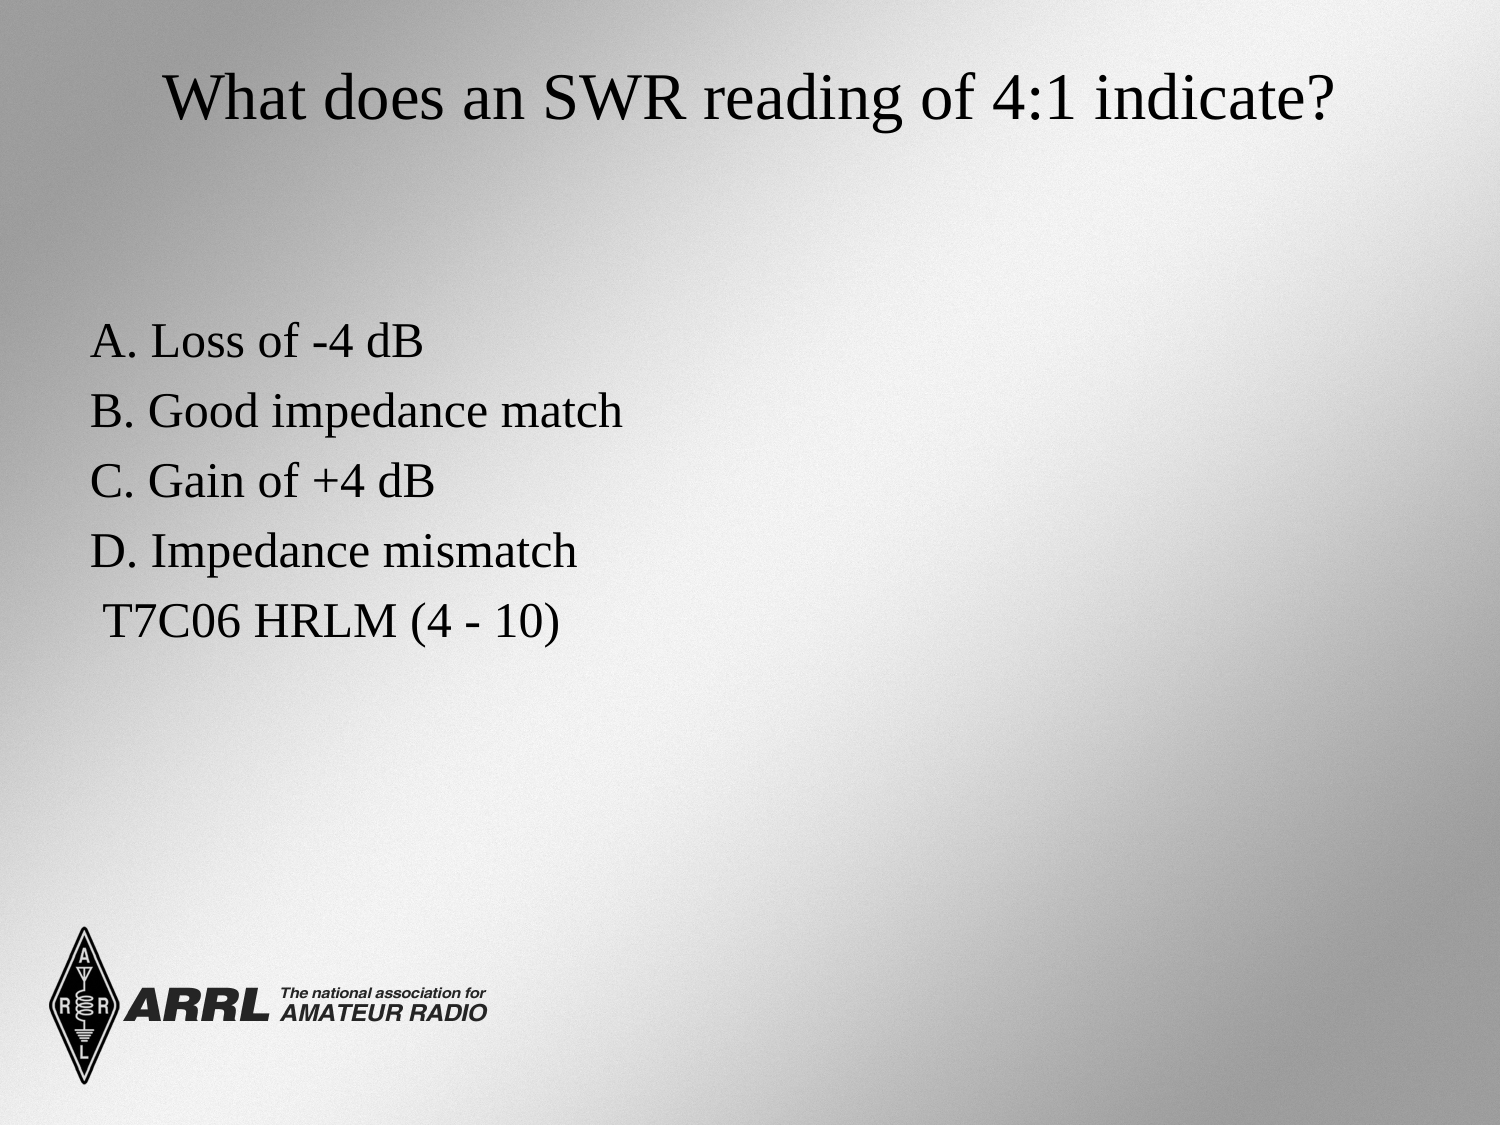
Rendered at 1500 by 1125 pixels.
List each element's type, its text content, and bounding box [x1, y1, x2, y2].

list A. Loss of -4 dB B. Good impedance match C. Gain of +4 dB D. Impedance mismatch T7C06 HRLM (4 - 10) [75, 299, 1425, 1005]
picture [0, 0, 1500, 1125]
title What does an SWR reading of 4:1 indicate? [75, 45, 1425, 233]
